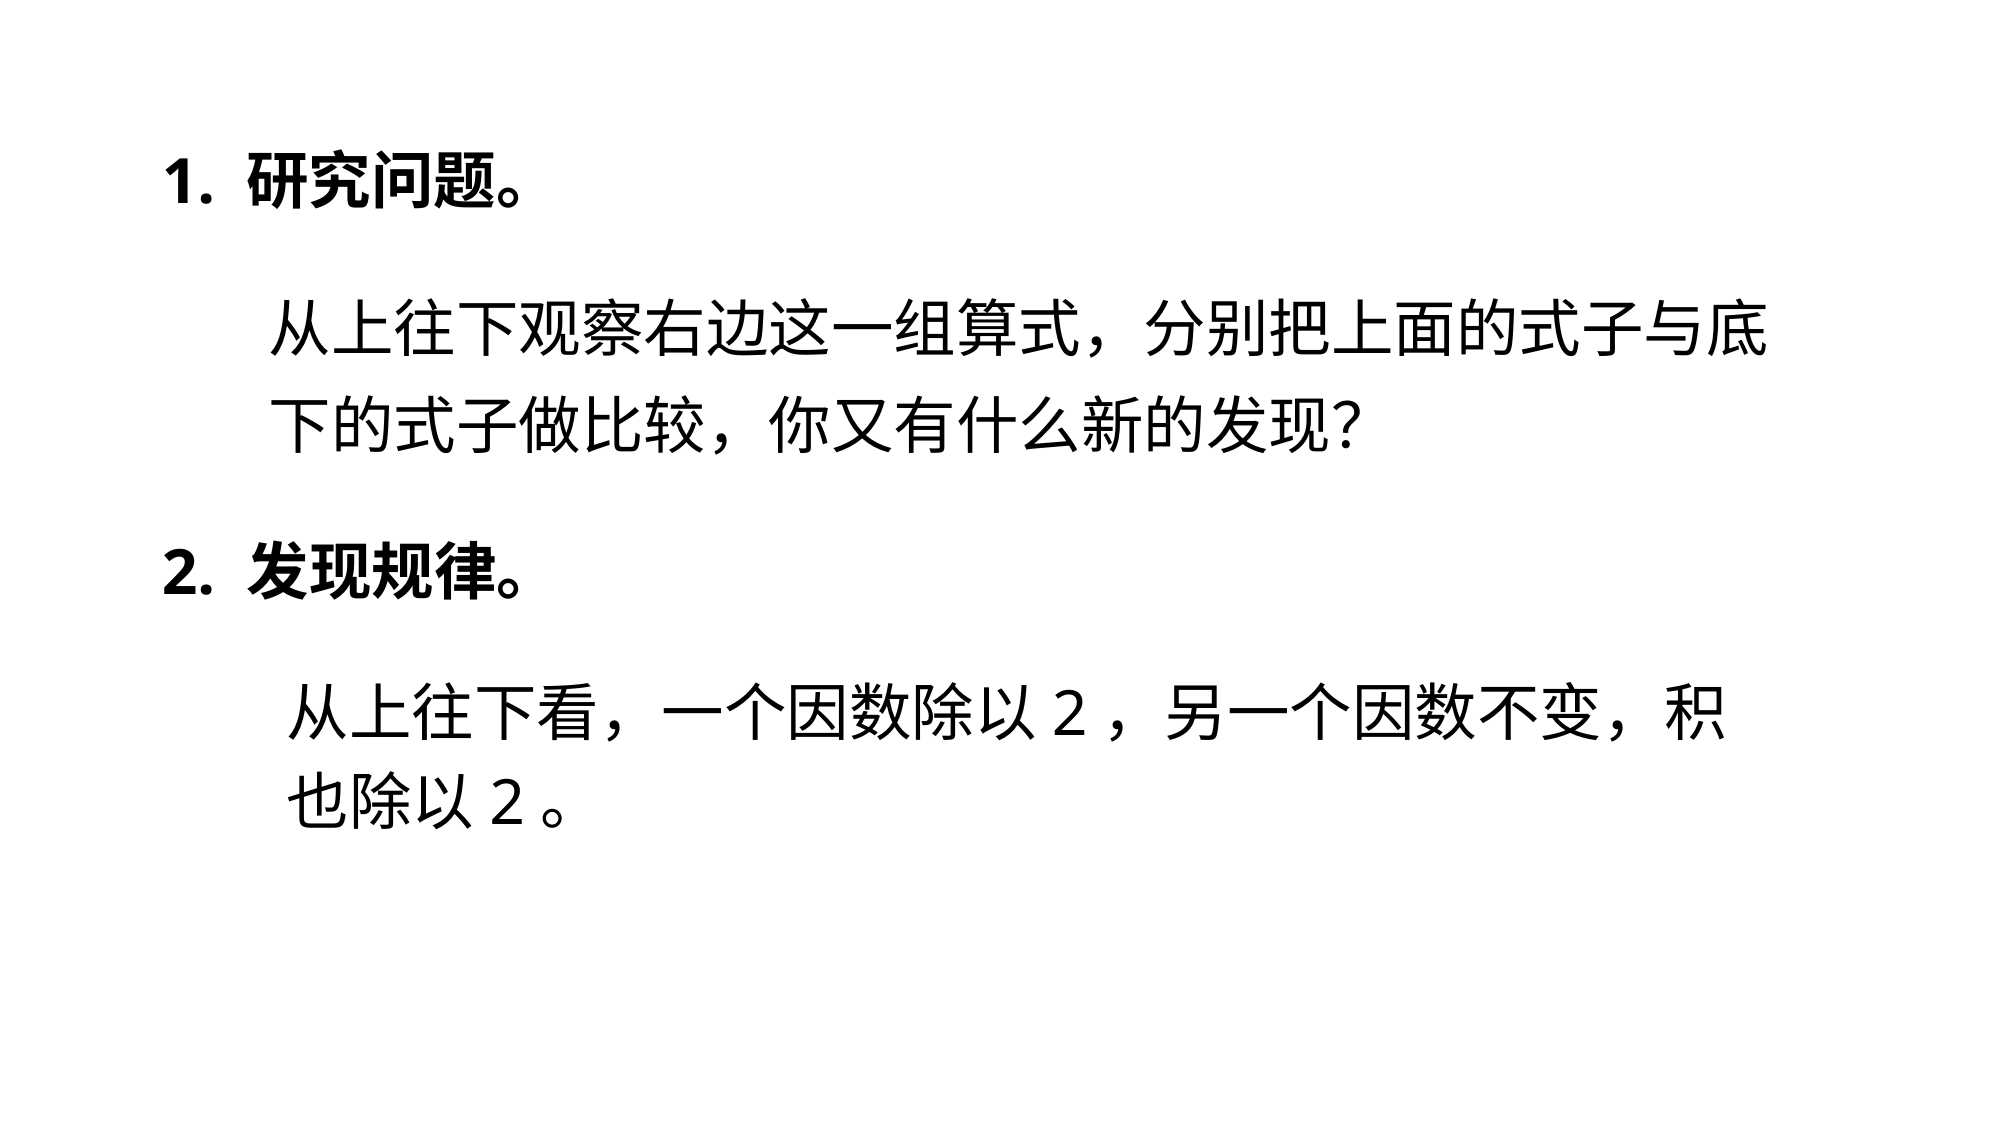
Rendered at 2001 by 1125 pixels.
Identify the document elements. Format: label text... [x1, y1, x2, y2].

text_box 从上往下看，一个因数除以2，另一个因数不变，积也除以2。 [272, 650, 1778, 845]
text_box 从上往下观察右边这一组算式，分别把上面的式子与底下的式子做比较，你又有什么新的发现？ [254, 259, 1796, 469]
text_box 2. 发现规律。 [147, 509, 981, 615]
text_box 1. 研究问题。 [147, 95, 915, 223]
